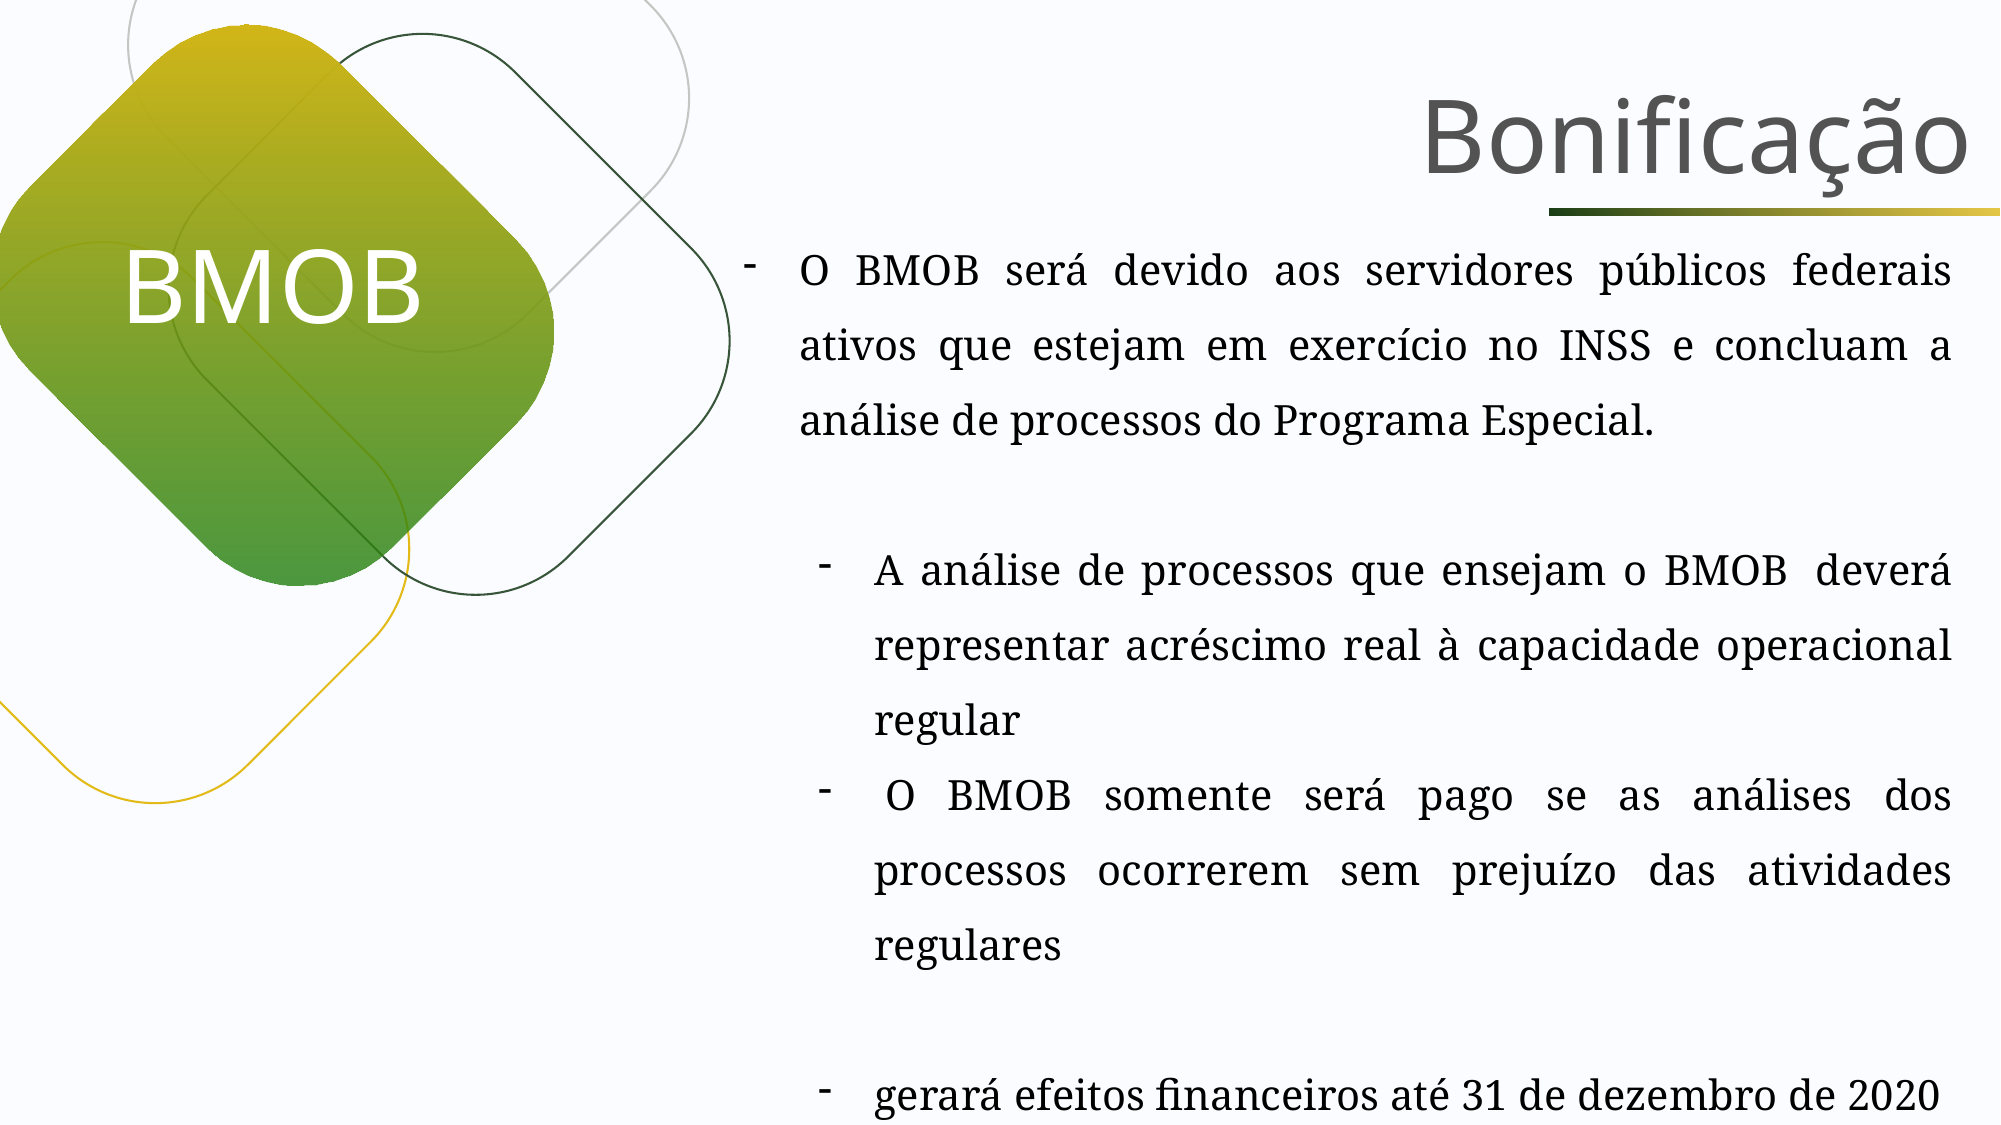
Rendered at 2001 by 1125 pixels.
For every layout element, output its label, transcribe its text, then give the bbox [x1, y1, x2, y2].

text_box Bonificação [1419, 71, 1973, 195]
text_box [0, 0, 705, 741]
text_box O BMOB será devido aos servidores públicos federais ativos que estejam em exercício no INSS e concluam a análise de processos do Programa Especial. A análise de processos que ensejam o BMOB deverá representar acréscimo real à capacidade operacional regular O BMOB somente será pago se as análises dos processos ocorrerem sem prejuízo das atividades regulares gerará efeitos financeiros até 31 de dezembro de 2020 [728, 160, 1968, 1125]
text_box [1968, 208, 2000, 216]
